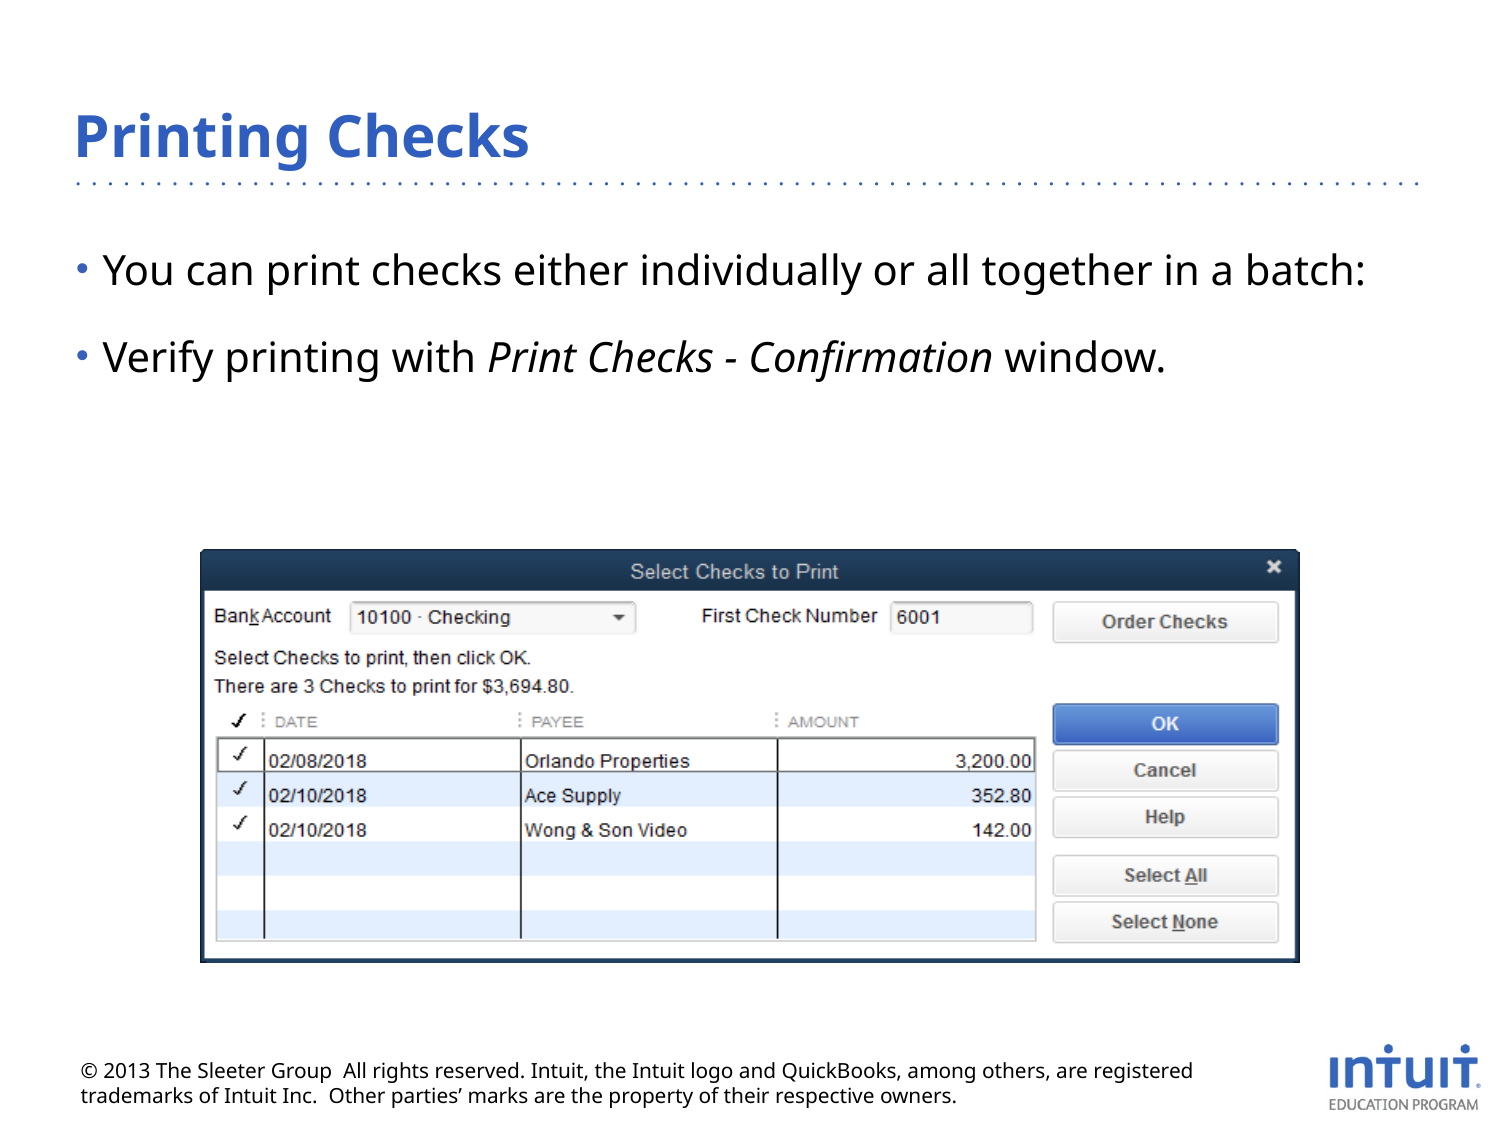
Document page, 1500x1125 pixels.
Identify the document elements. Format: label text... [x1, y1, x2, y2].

picture [199, 549, 1301, 963]
picture [1325, 1039, 1485, 1116]
list You can print checks either individually or all together in a batch: Verify printing with Print Checks - Confirmation window. [75, 235, 1424, 1012]
title Printing Checks [73, 62, 1424, 169]
